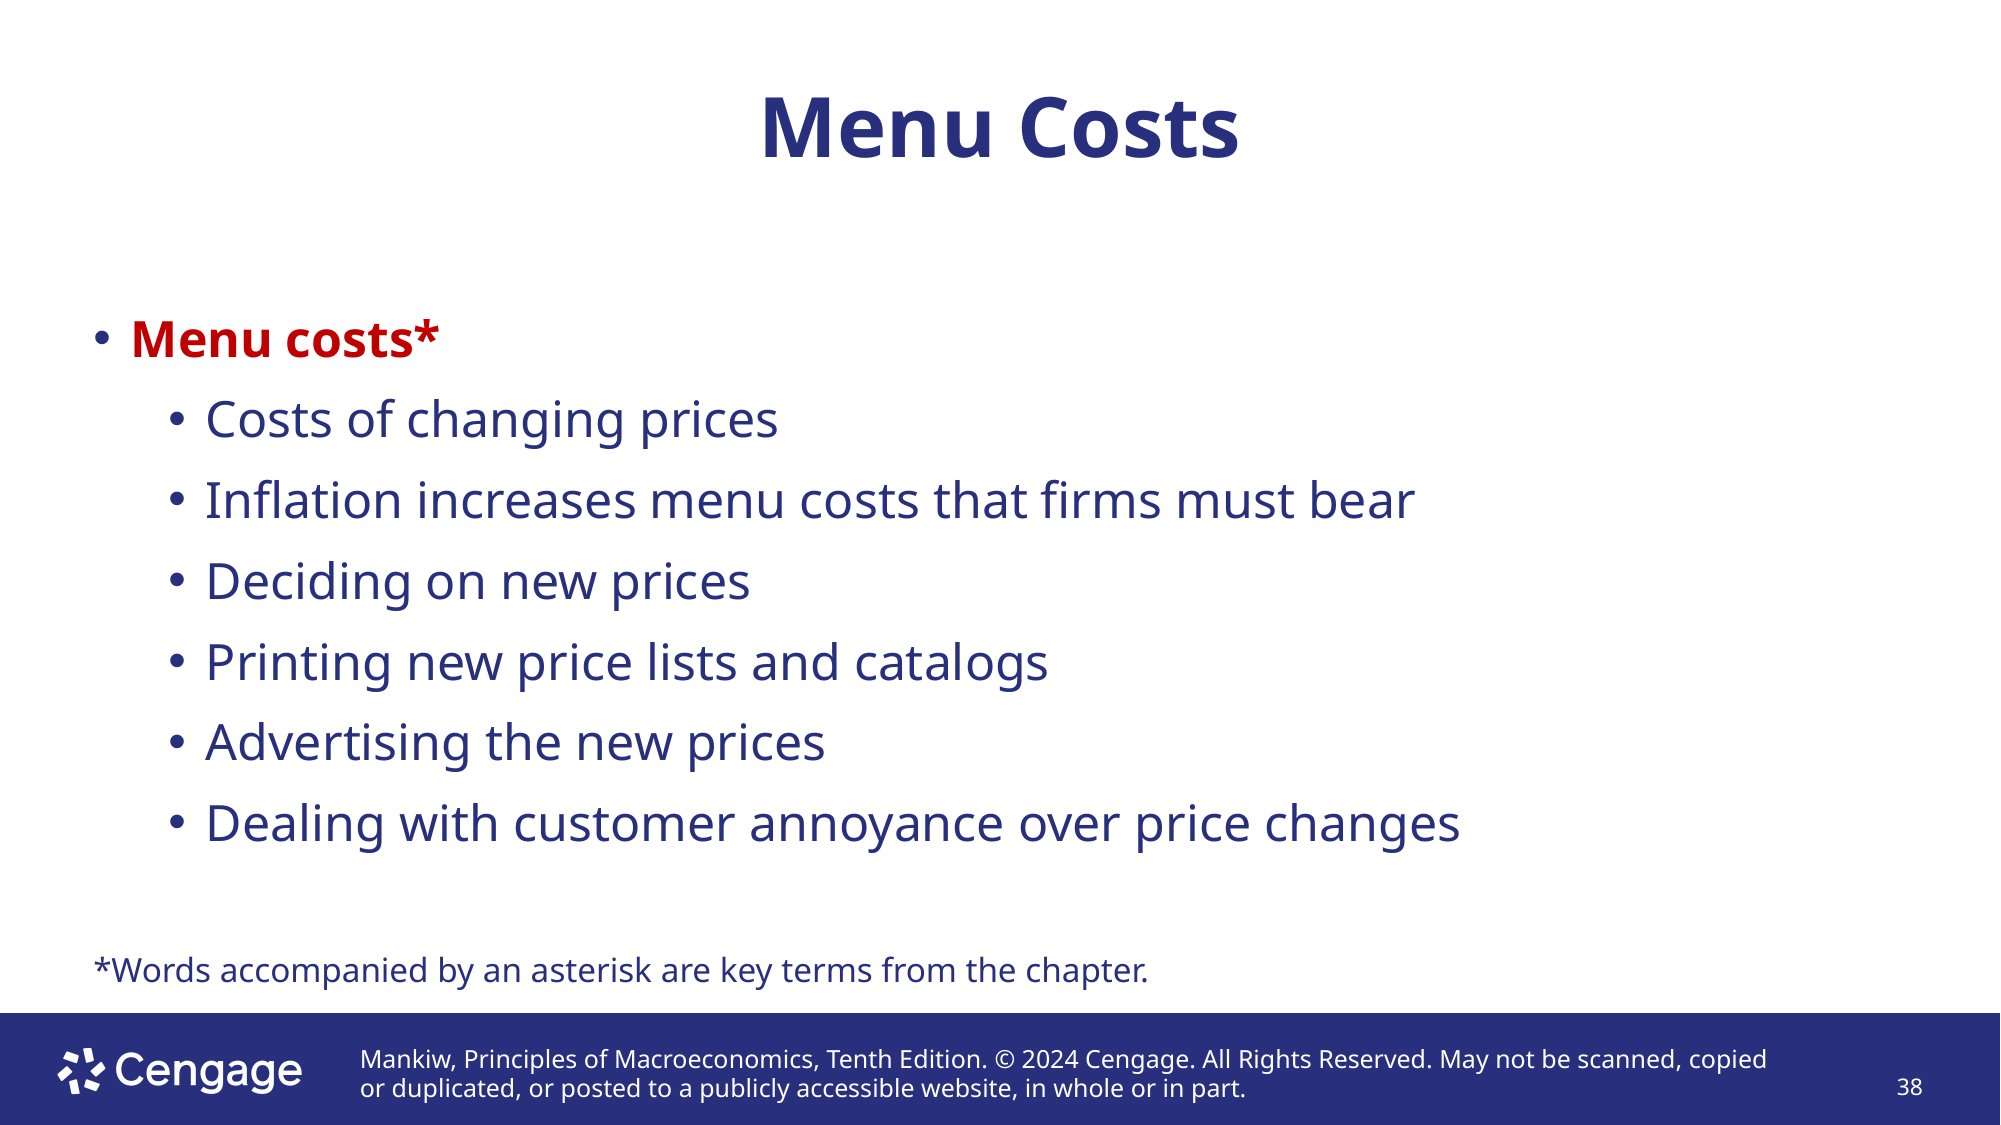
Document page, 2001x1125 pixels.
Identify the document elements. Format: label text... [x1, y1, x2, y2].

picture [30, 1020, 329, 1122]
list Menu costs* Costs of changing prices Inflation increases menu costs that firms must bear Deciding on new prices Printing new price lists and catalogs Advertising the new prices Dealing with customer annoyance over price changes *Words accompanied by an asterisk are key terms from the chapter. [78, 299, 1923, 1014]
title Menu Costs [78, 77, 1923, 278]
